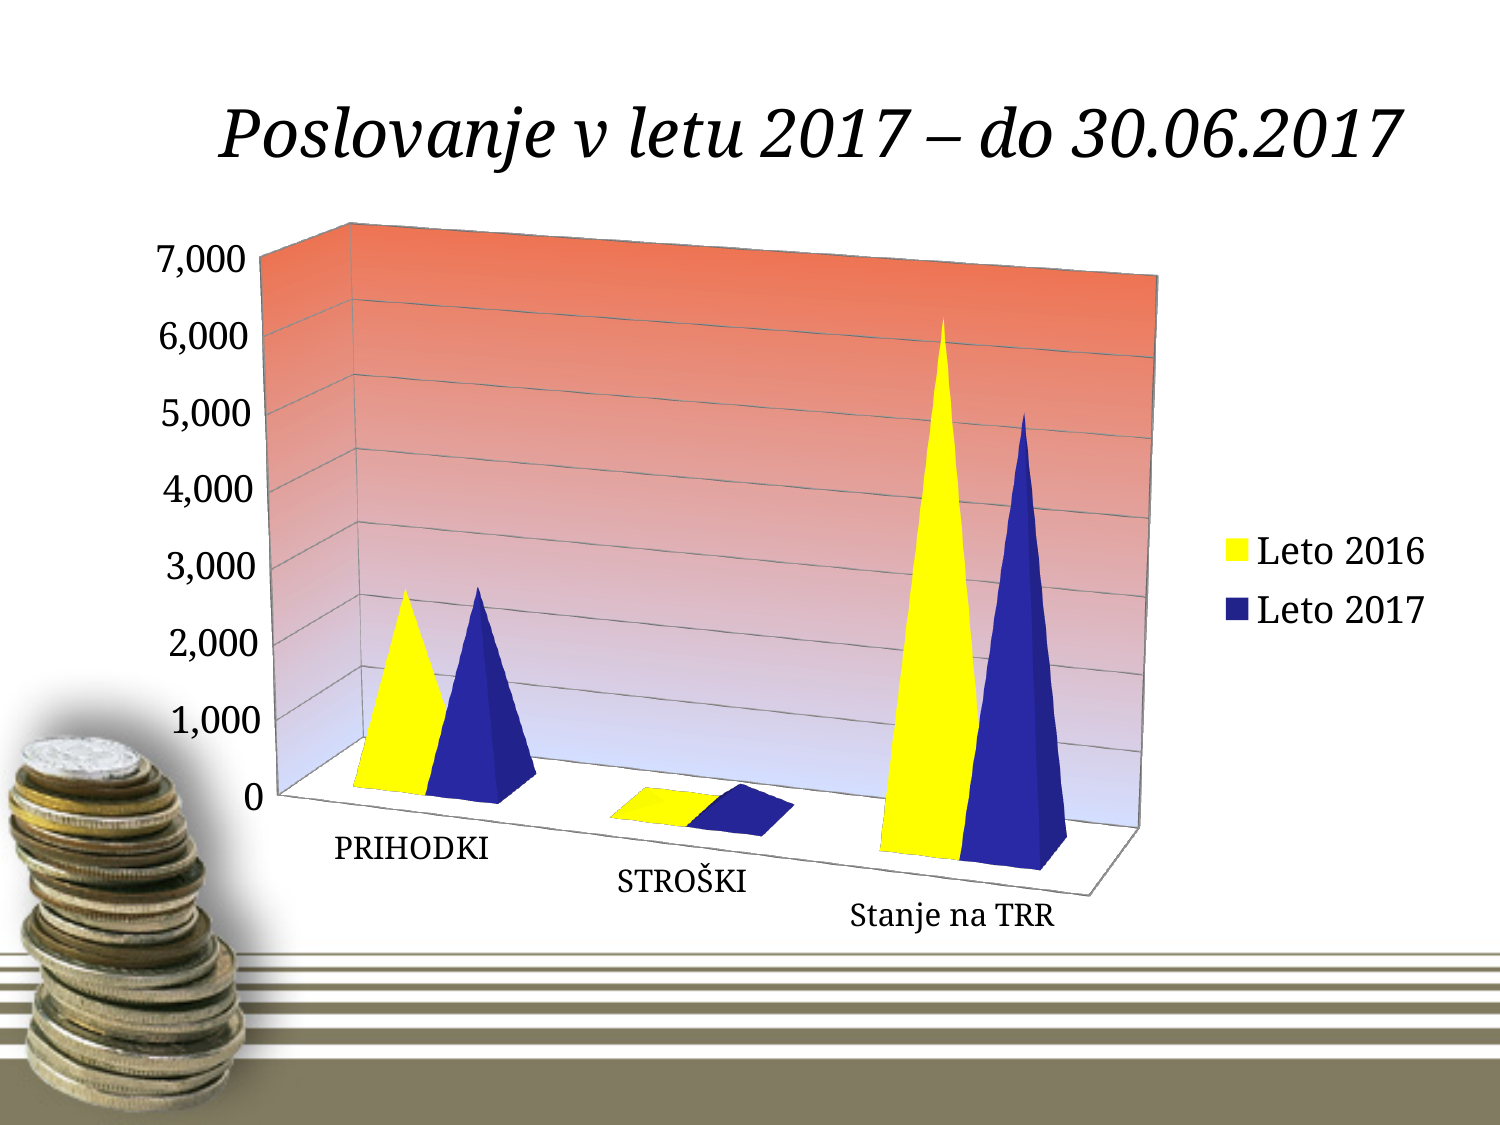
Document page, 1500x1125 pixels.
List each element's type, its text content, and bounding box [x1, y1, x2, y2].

title Poslovanje v letu 2017 – do 30.06.2017 [174, 37, 1450, 207]
picture [0, 0, 1500, 1125]
chart [100, 207, 1451, 951]
